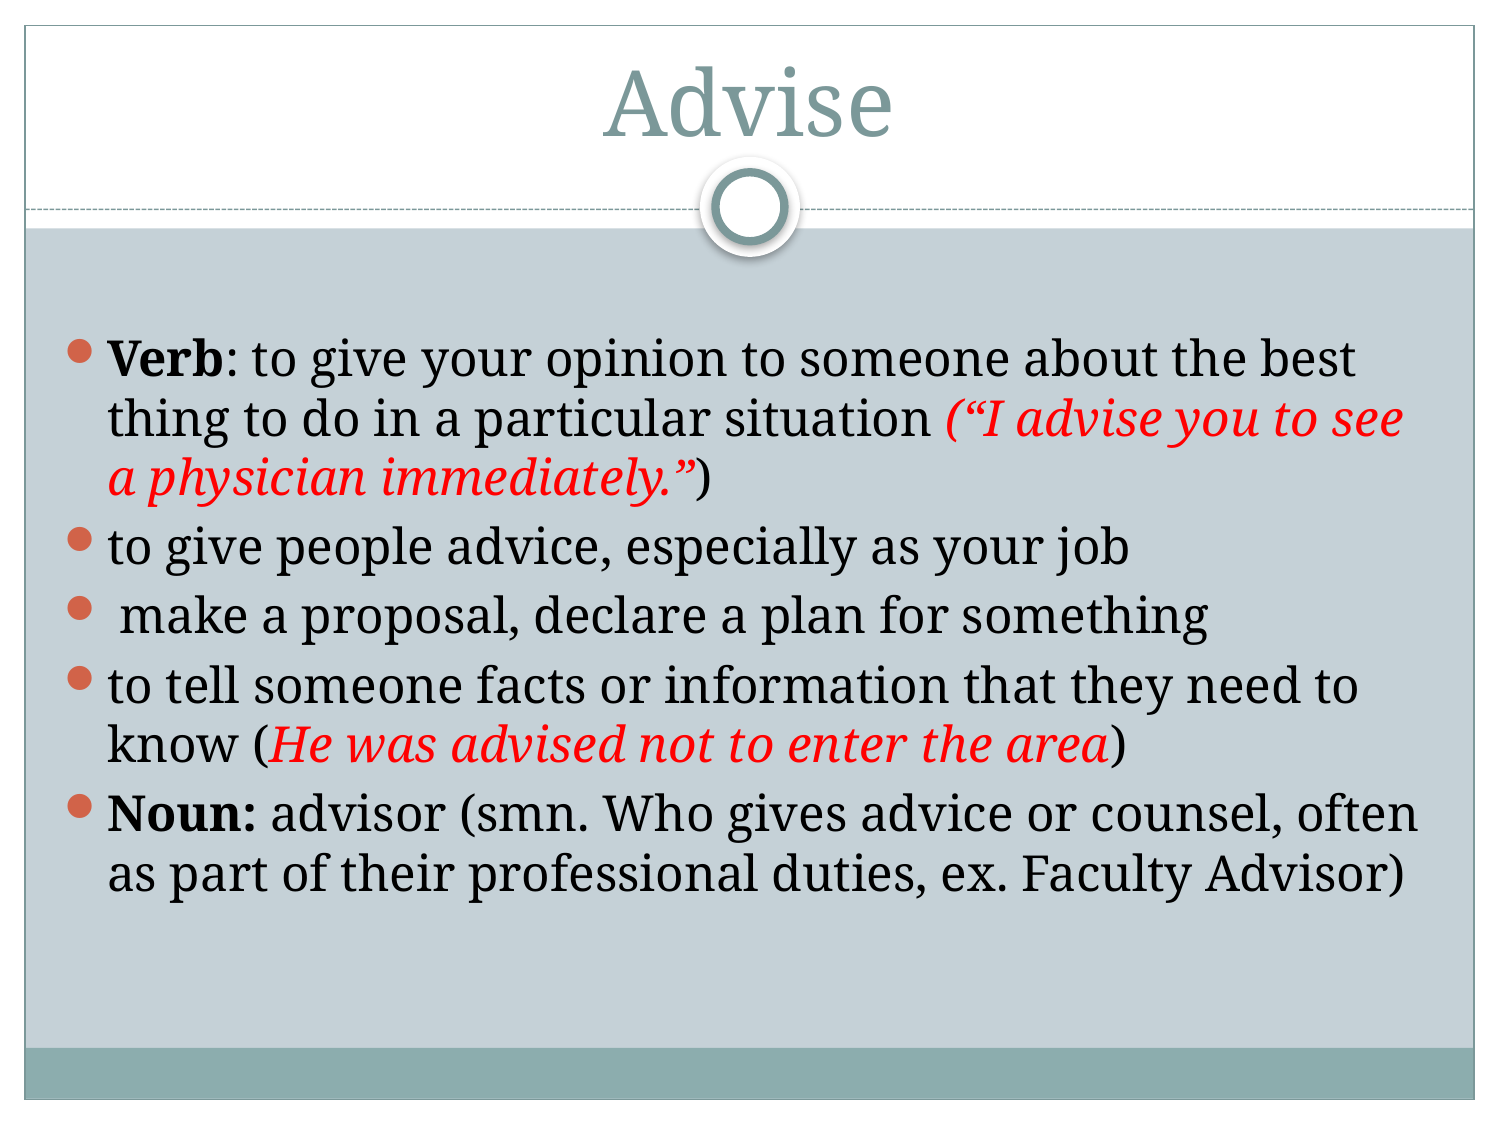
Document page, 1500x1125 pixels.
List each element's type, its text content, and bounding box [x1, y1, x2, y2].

title Advise [49, 37, 1450, 162]
list Verb: to give your opinion to someone about the best thing to do in a particular situation (“I advise you to see a physician immediately.”) to give people advice, especially as your job make a proposal, declare a plan for something to tell someone facts or information that they need to know (He was advised not to enter the area) Noun: advisor (smn. Who gives advice or counsel, often as part of their professional duties, ex. Faculty Advisor) [49, 250, 1445, 1001]
